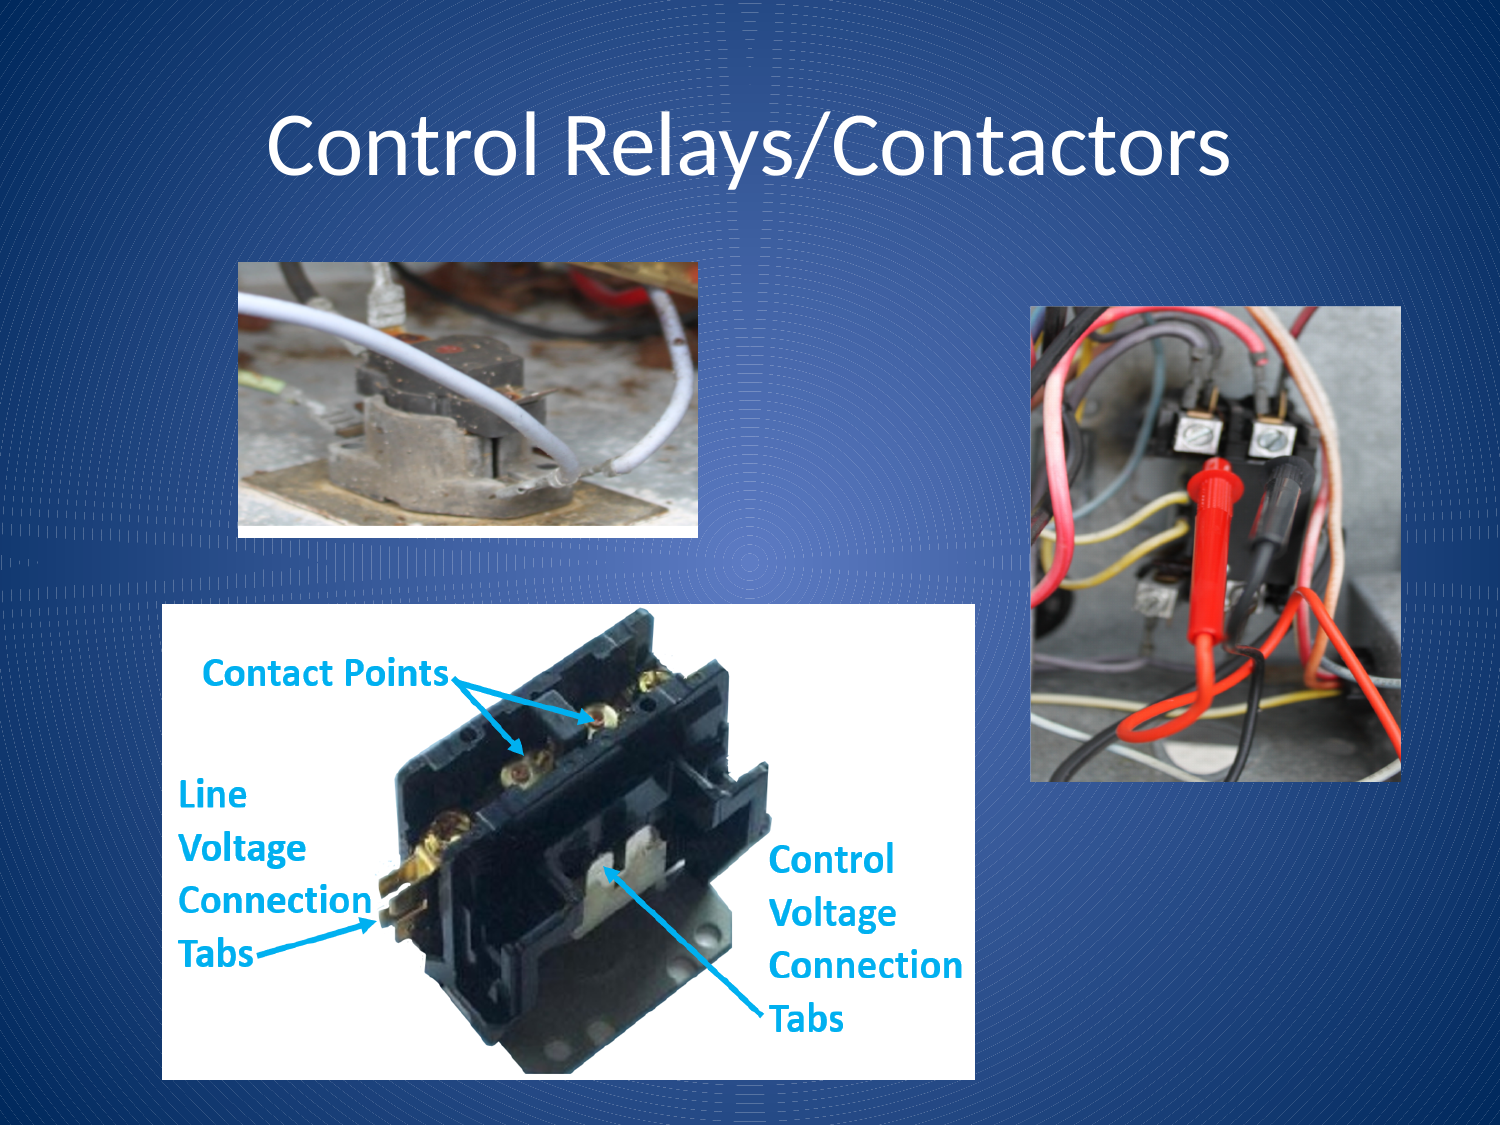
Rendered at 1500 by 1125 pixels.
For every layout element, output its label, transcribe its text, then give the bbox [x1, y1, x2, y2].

picture [977, 307, 1454, 782]
title Control Relays/Contactors [75, 45, 1425, 233]
picture [162, 262, 976, 1081]
